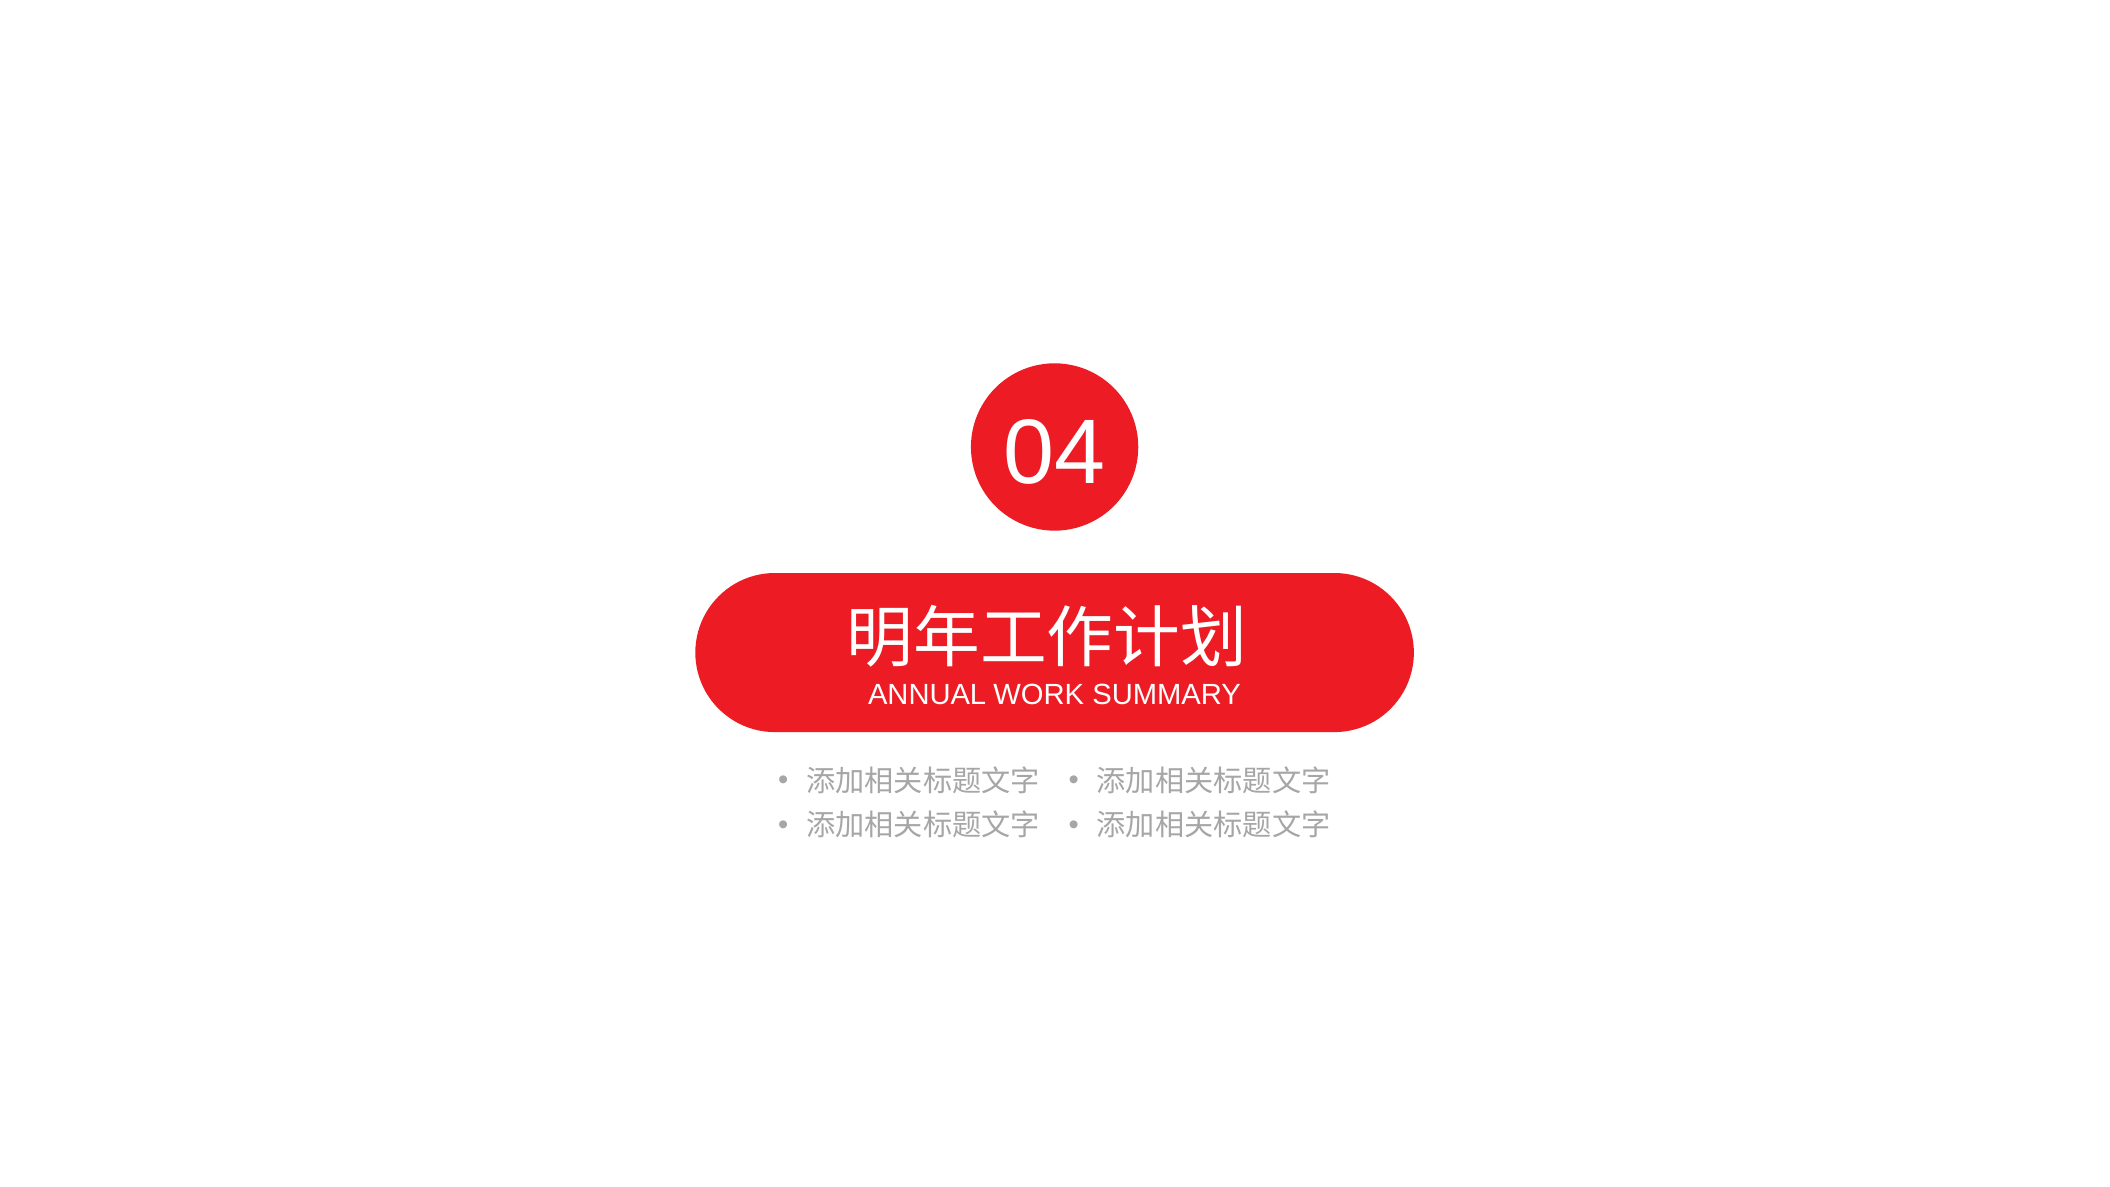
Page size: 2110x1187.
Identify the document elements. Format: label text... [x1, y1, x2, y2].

text_box [694, 571, 1415, 734]
text_box 添加相关标题文字 [777, 762, 1041, 798]
text_box 添加相关标题文字 [1068, 762, 1331, 798]
text_box 添加相关标题文字 [777, 806, 1041, 842]
text_box 04 [969, 362, 1140, 532]
text_box 添加相关标题文字 [1068, 806, 1331, 842]
